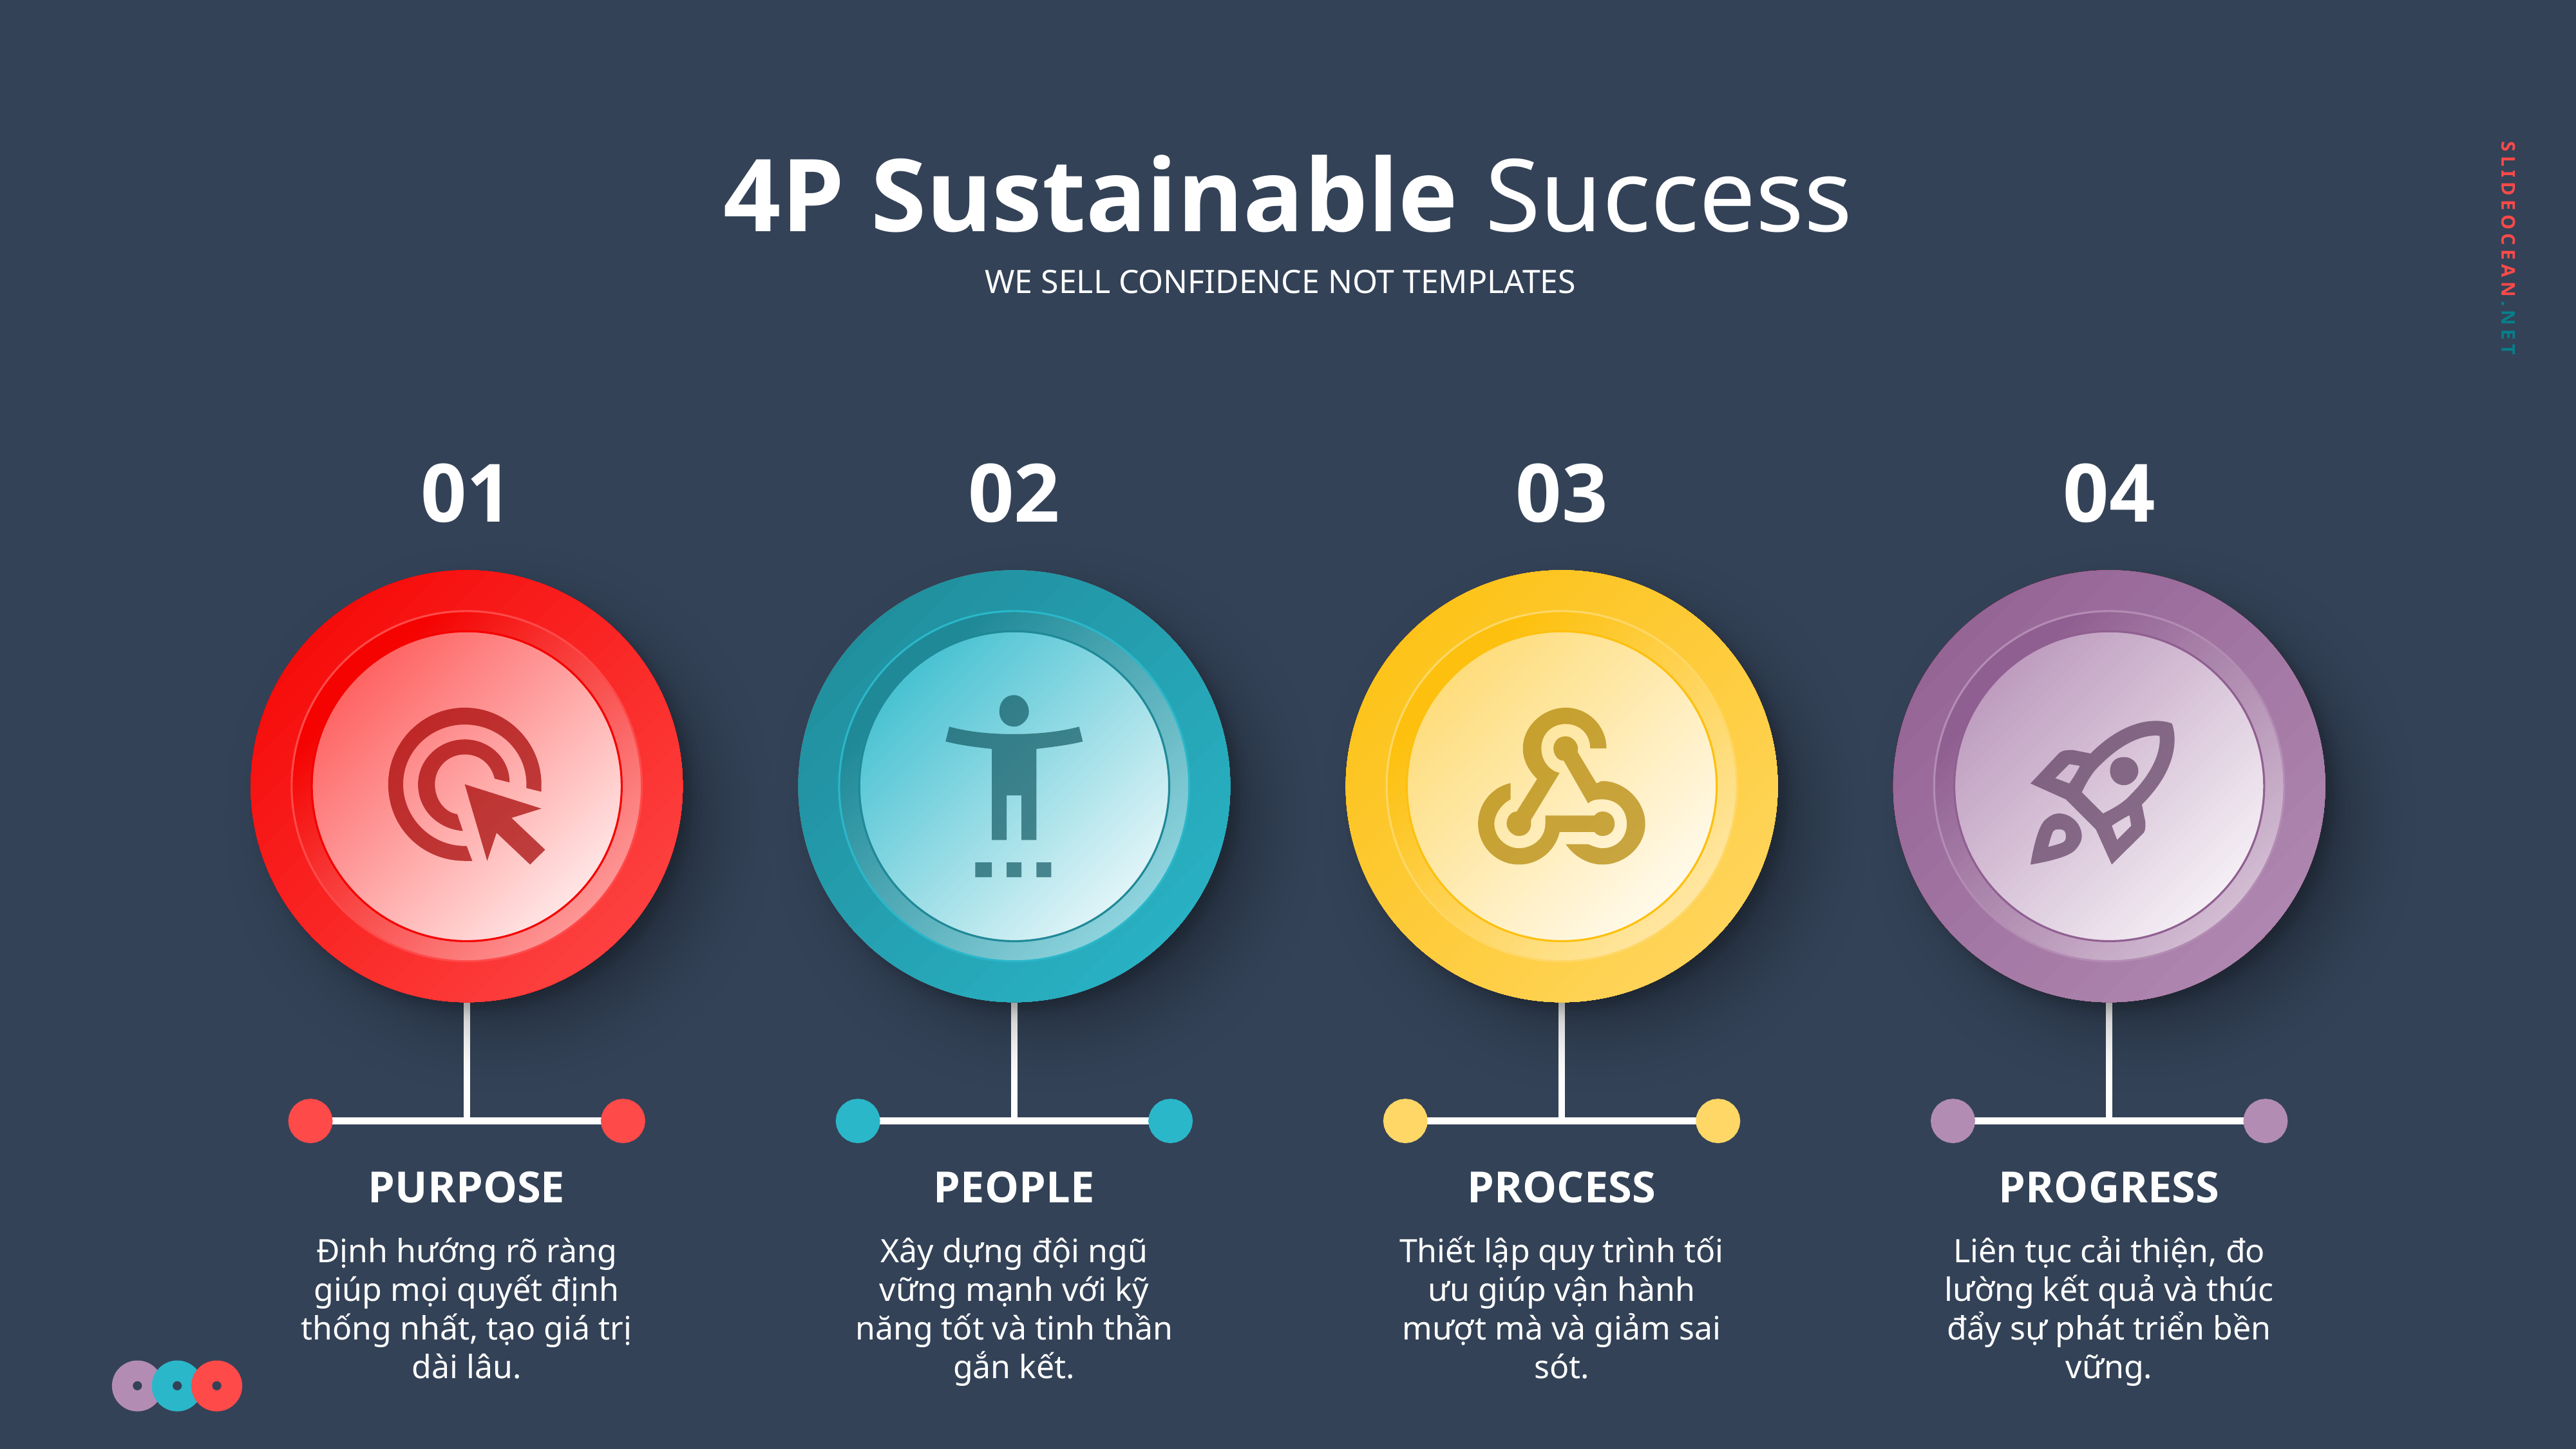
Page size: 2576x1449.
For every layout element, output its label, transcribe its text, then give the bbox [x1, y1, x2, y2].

text_box WE SELL CONFIDENCE NOT TEMPLATES [975, 256, 1586, 305]
text_box 01 [291, 437, 642, 544]
text_box 02 [838, 437, 1189, 544]
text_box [845, 1003, 1183, 1133]
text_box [1933, 1154, 2285, 1392]
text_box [1893, 569, 2326, 1003]
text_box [250, 569, 683, 1003]
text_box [1940, 1003, 2278, 1133]
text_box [838, 1154, 1190, 1353]
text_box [298, 1003, 636, 1133]
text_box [1393, 1003, 1731, 1133]
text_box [1386, 1154, 1738, 1392]
text_box 03 [1387, 437, 1737, 544]
text_box 04 [1934, 437, 2285, 544]
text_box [797, 569, 1231, 1003]
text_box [291, 1154, 643, 1392]
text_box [1345, 569, 1778, 1003]
text_box 4P Sustainable Success [714, 126, 1862, 257]
